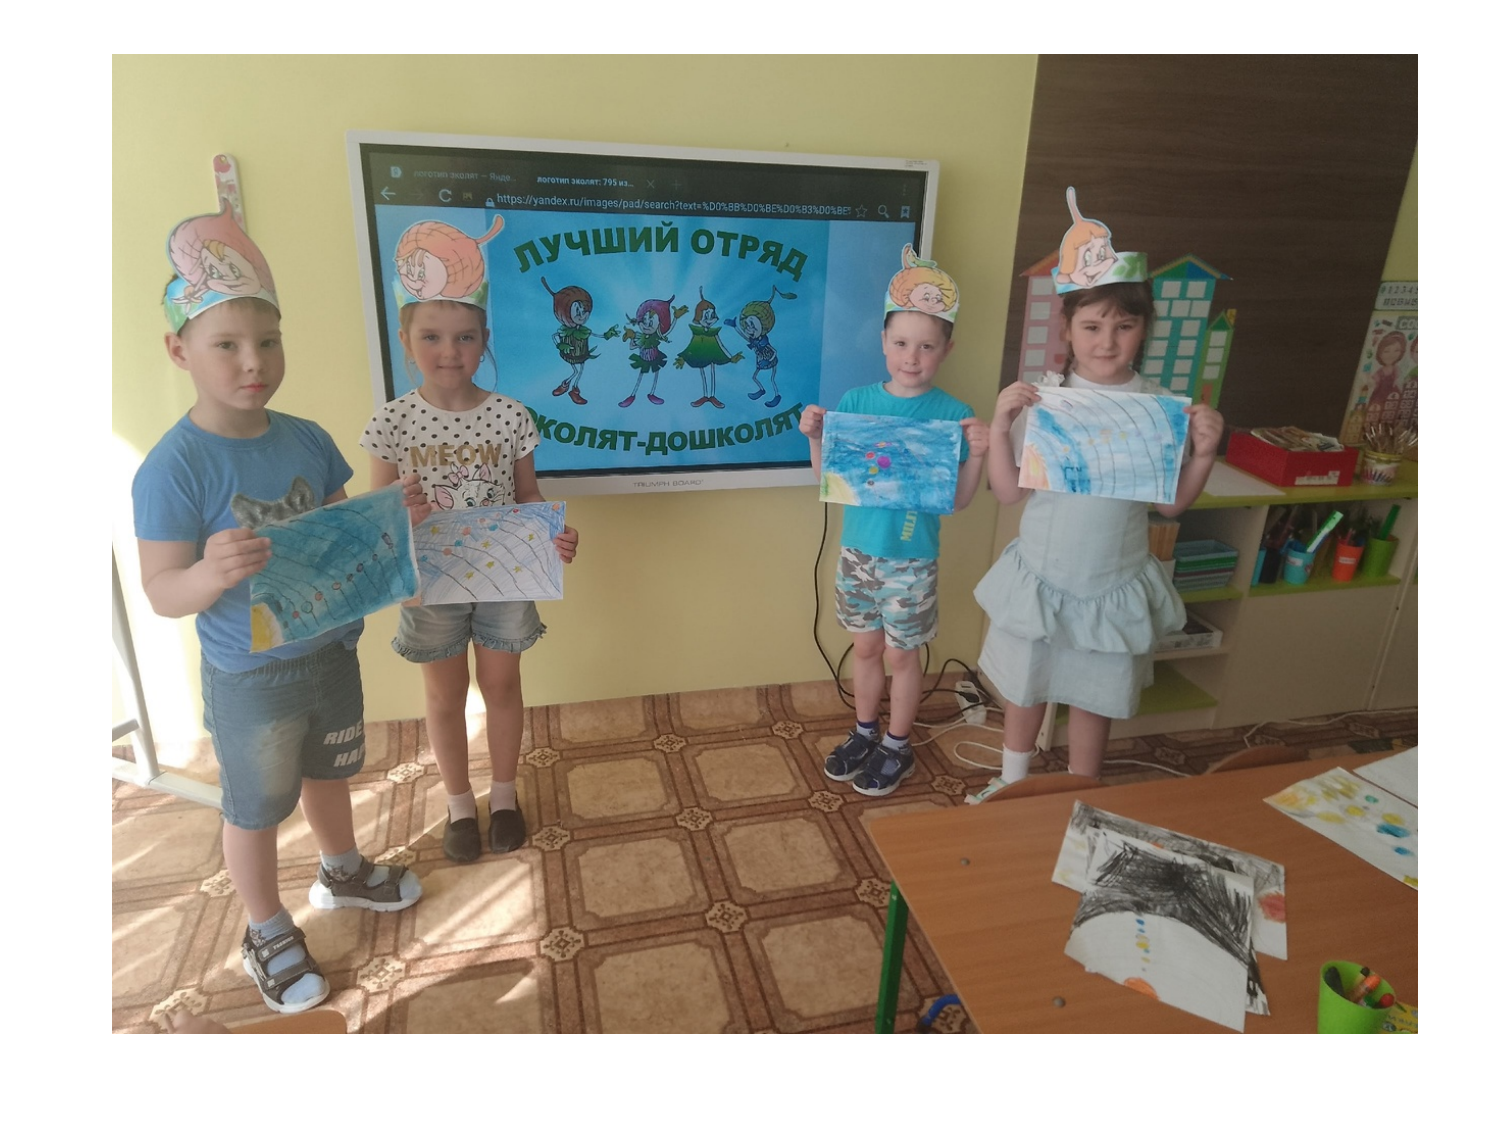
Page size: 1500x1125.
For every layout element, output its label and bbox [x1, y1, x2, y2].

picture [111, 54, 1418, 1034]
